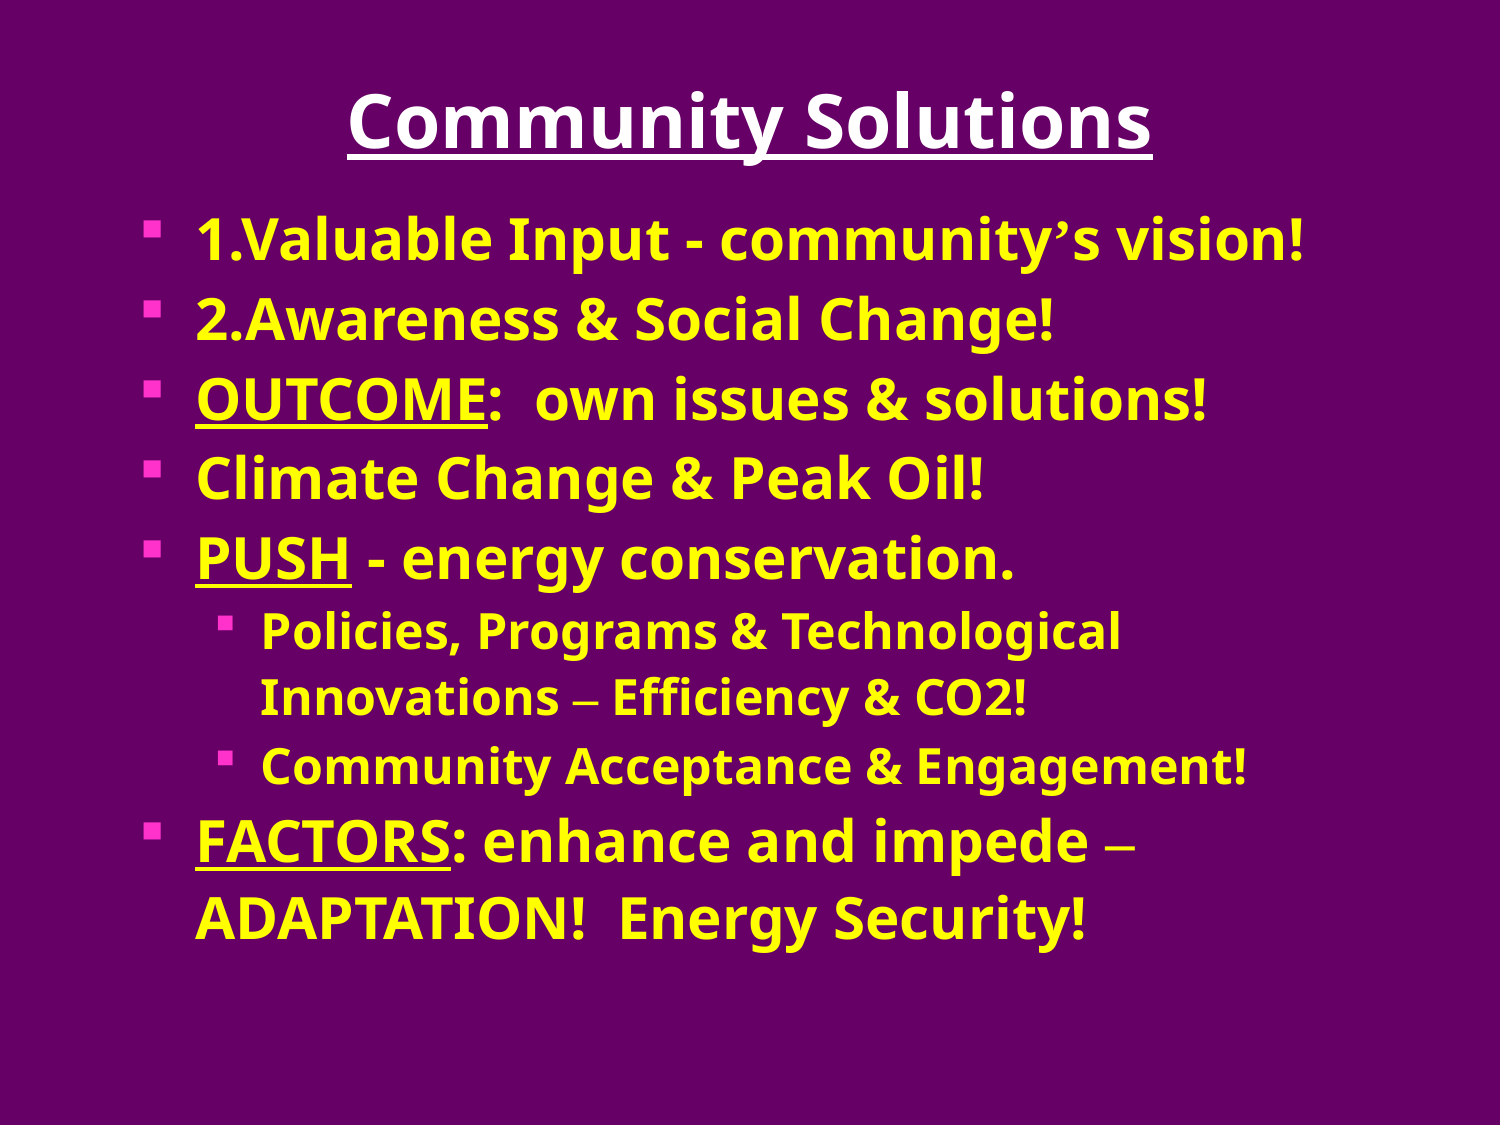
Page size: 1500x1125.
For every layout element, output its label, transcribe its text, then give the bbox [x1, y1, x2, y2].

list 1.Valuable Input - community’s vision! 2.Awareness & Social Change! OUTCOME: own issues & solutions! Climate Change & Peak Oil! PUSH - energy conservation. Policies, Programs & Technological Innovations – Efficiency & CO2! Community Acceptance & Engagement! FACTORS: enhance and impede – ADAPTATION! Energy Security! [123, 187, 1412, 1059]
title Community Solutions [112, 74, 1388, 163]
